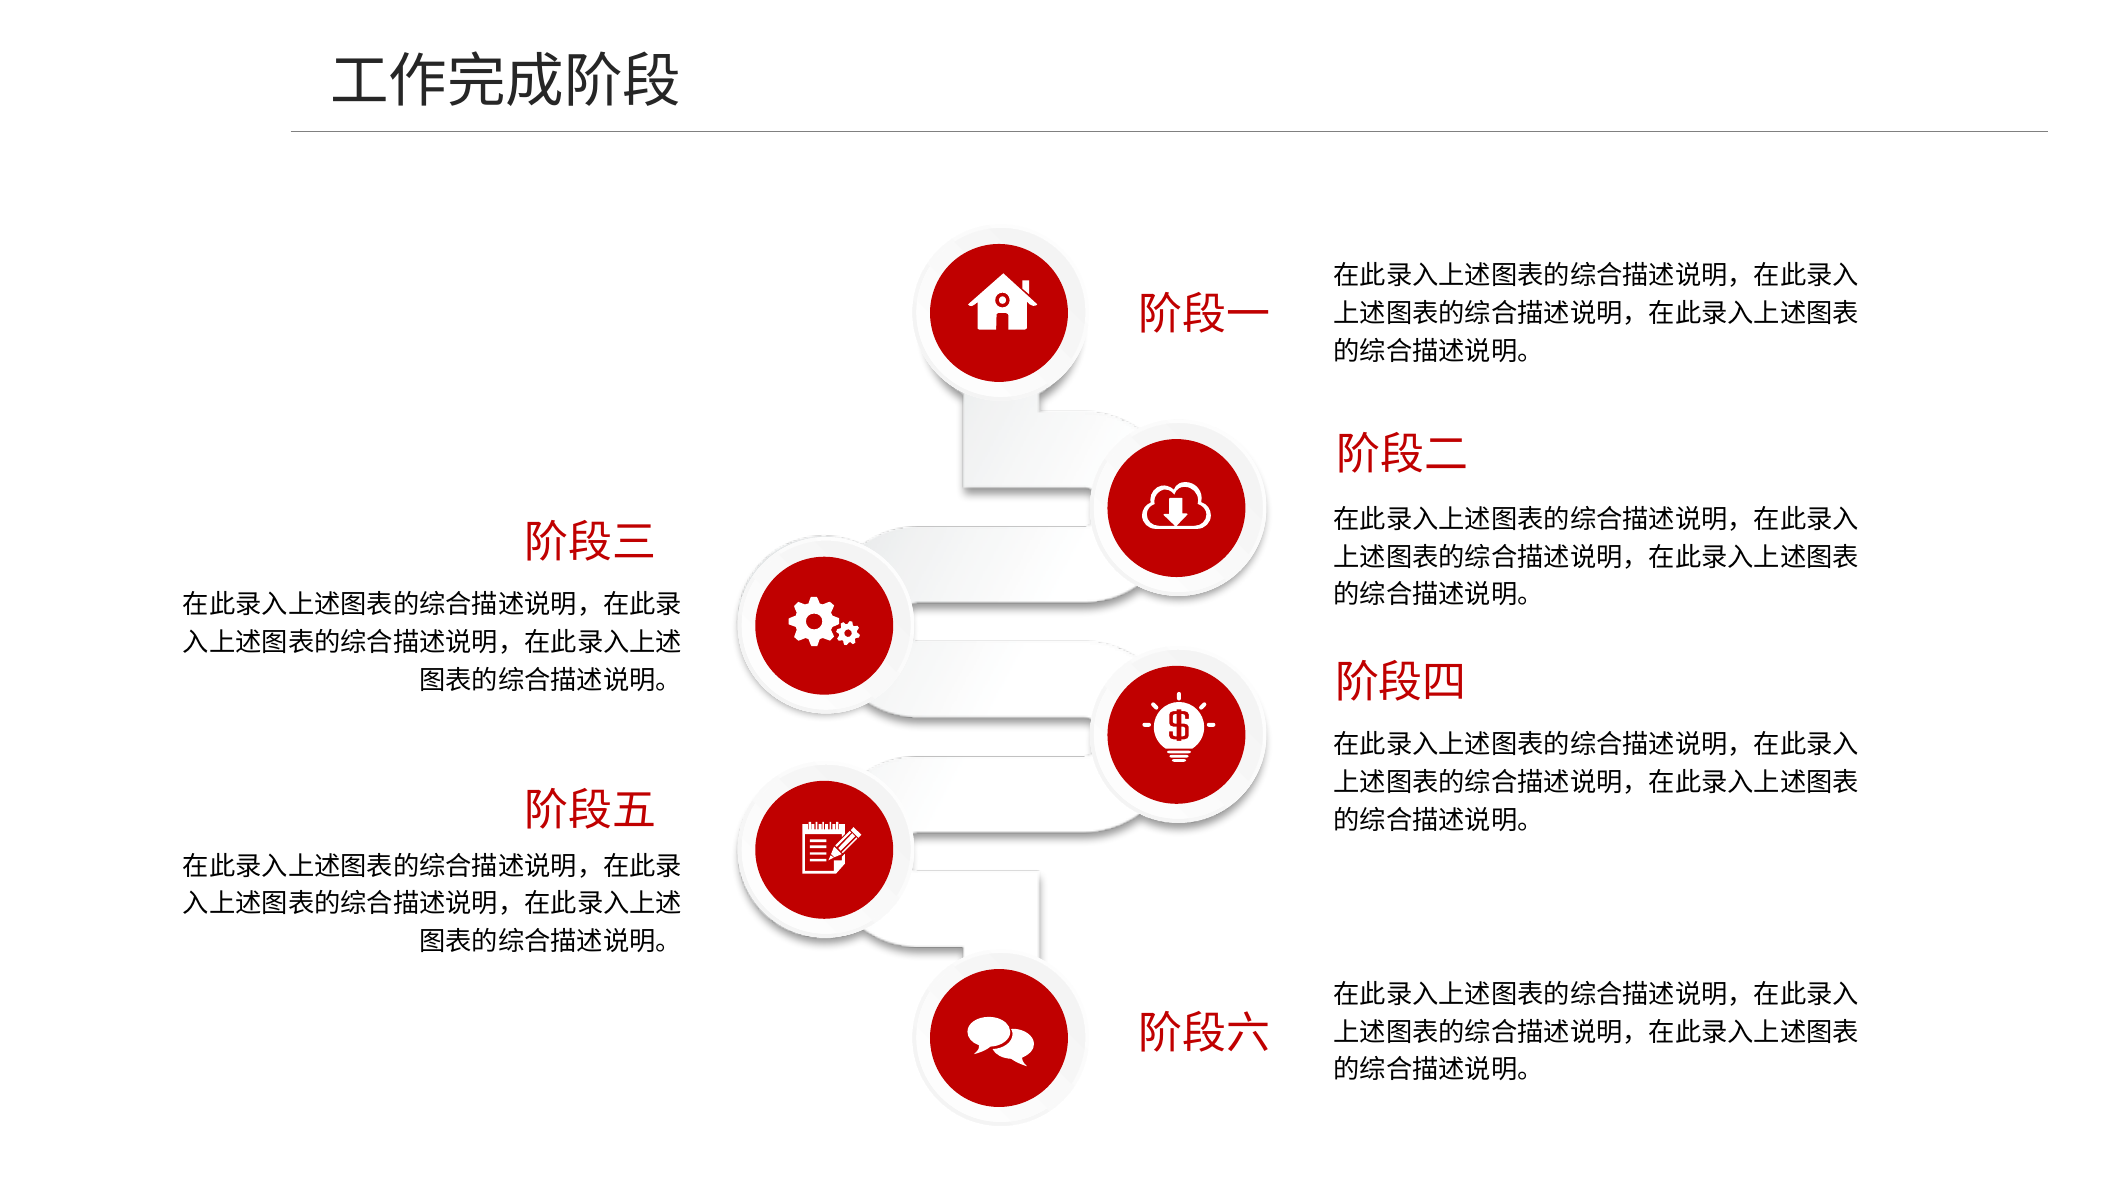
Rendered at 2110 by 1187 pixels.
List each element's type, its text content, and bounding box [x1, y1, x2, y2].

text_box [737, 537, 915, 714]
text_box 在此录入上述图表的综合描述说明，在此录入上述图表的综合描述说明，在此录入上述图表的综合描述说明。 [1337, 243, 1881, 373]
text_box 阶段五 [508, 773, 665, 834]
title 工作完成阶段 [318, 45, 697, 121]
text_box 在此录入上述图表的综合描述说明，在此录入上述图表的综合描述说明，在此录入上述图表的综合描述说明。 [158, 573, 665, 703]
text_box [968, 273, 1038, 330]
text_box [1142, 691, 1216, 762]
text_box 在此录入上述图表的综合描述说明，在此录入上述图表的综合描述说明，在此录入上述图表的综合描述说明。 [1337, 487, 1881, 617]
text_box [912, 224, 1089, 401]
text_box 在此录入上述图表的综合描述说明，在此录入上述图表的综合描述说明，在此录入上述图表的综合描述说明。 [158, 834, 665, 964]
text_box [1090, 419, 1267, 596]
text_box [788, 596, 860, 647]
text_box 阶段三 [508, 505, 665, 573]
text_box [737, 761, 915, 938]
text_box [1090, 646, 1267, 823]
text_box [802, 821, 862, 874]
text_box 阶段四 [1337, 646, 1484, 713]
text_box 在此录入上述图表的综合描述说明，在此录入上述图表的综合描述说明，在此录入上述图表的综合描述说明。 [1337, 713, 1881, 843]
text_box 阶段二 [1337, 417, 1485, 487]
picture [665, 206, 1337, 1151]
text_box 在此录入上述图表的综合描述说明，在此录入上述图表的综合描述说明，在此录入上述图表的综合描述说明。 [1337, 962, 1881, 1092]
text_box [912, 949, 1089, 1126]
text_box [967, 1016, 1035, 1067]
